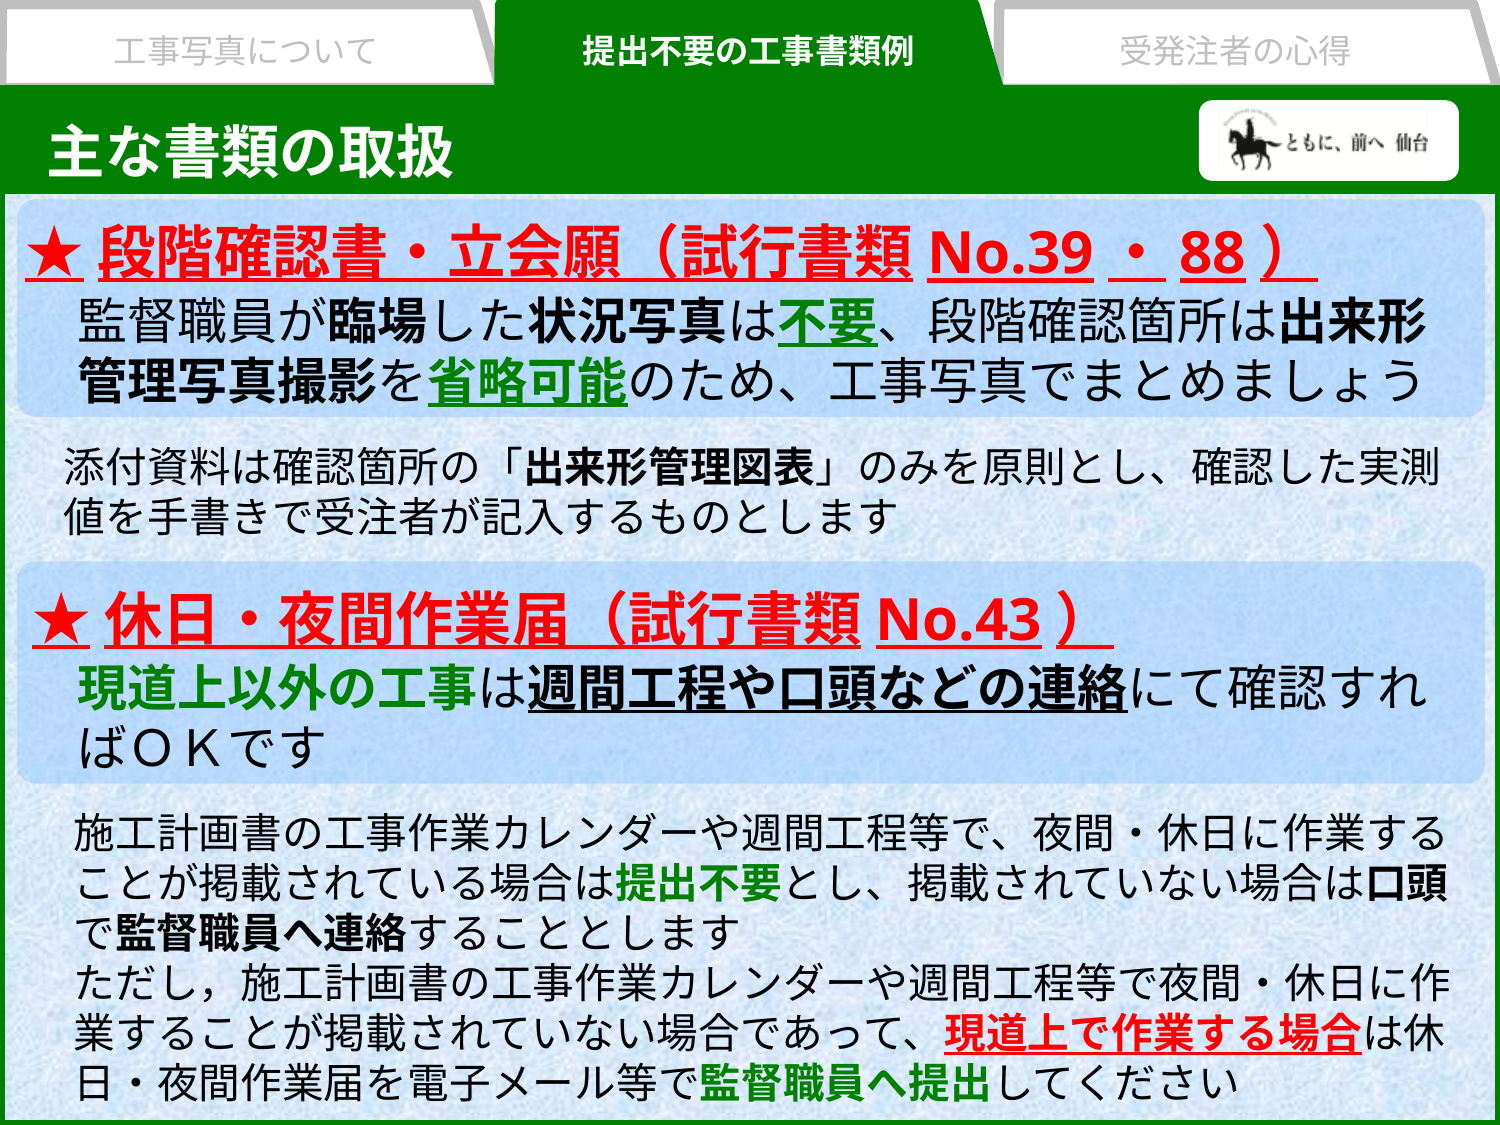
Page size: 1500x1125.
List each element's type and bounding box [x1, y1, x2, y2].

text_box [0, 3, 1500, 1125]
